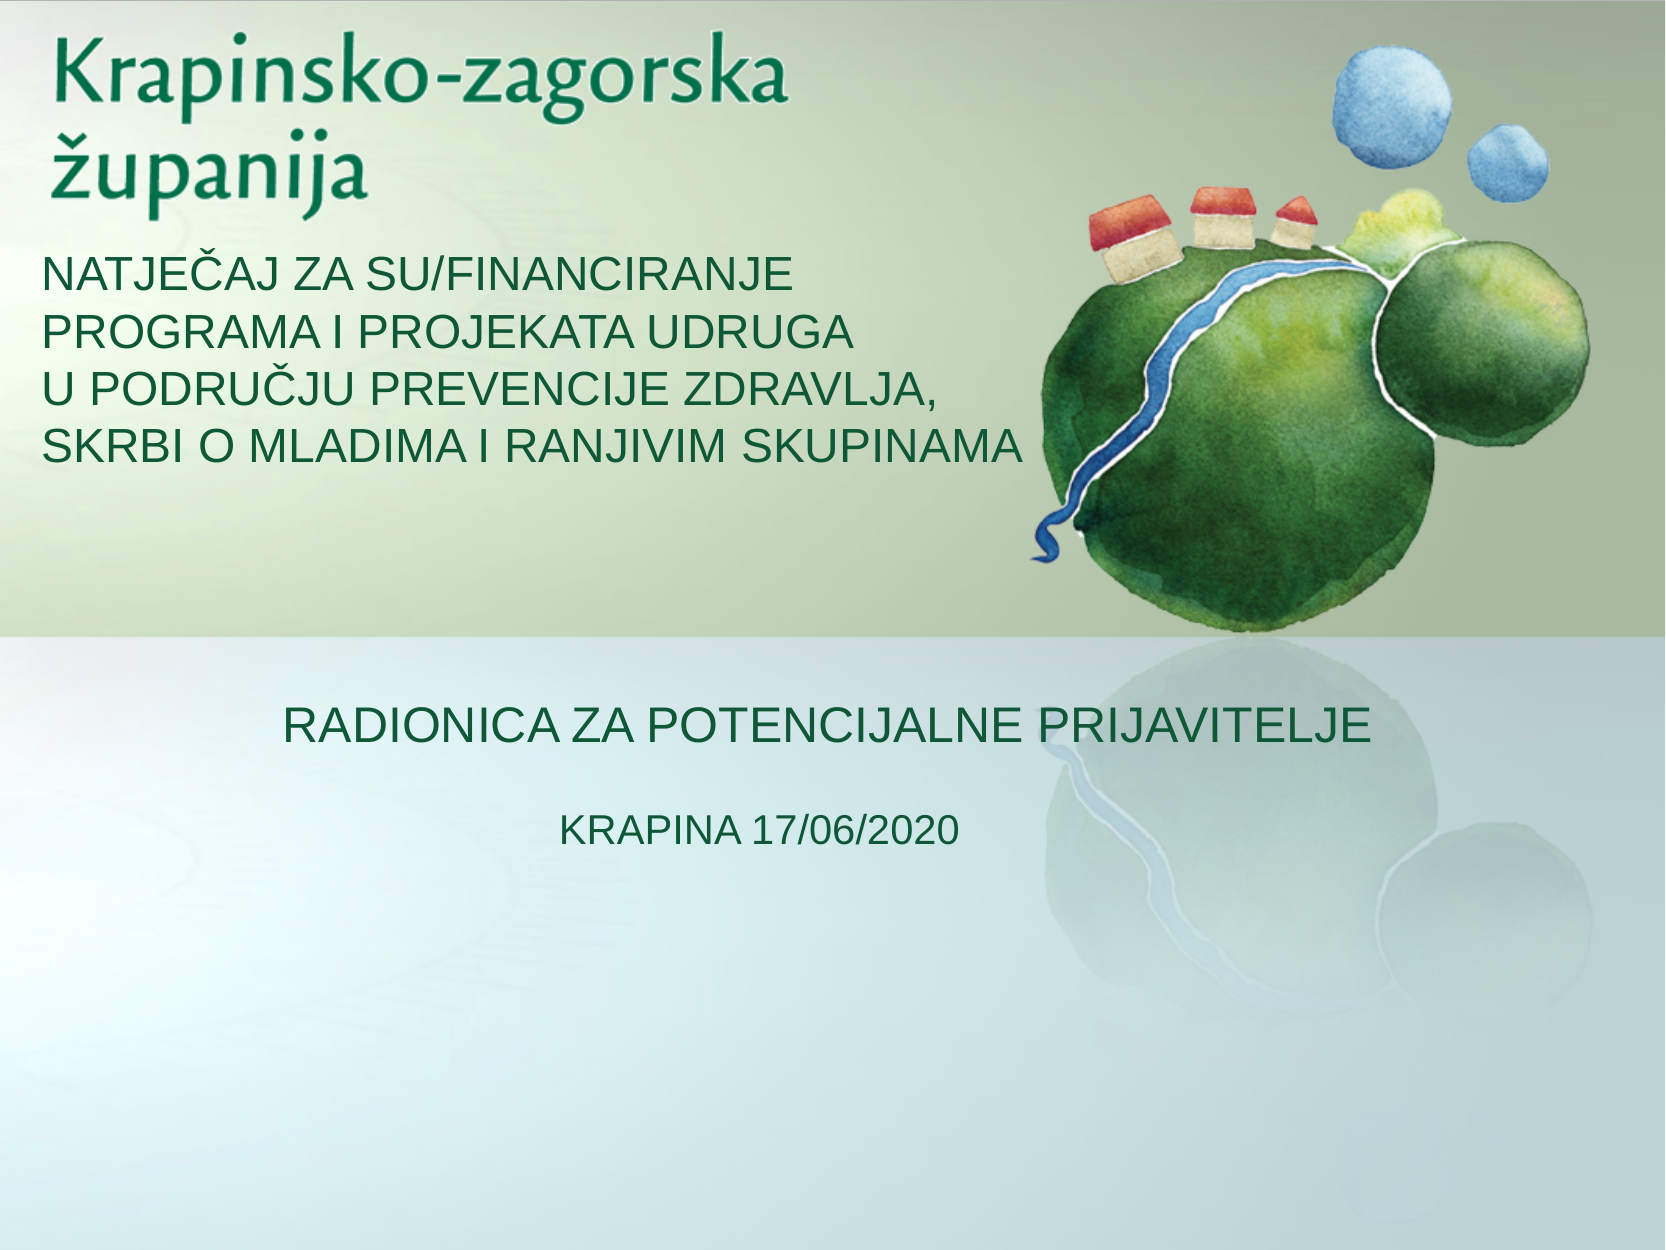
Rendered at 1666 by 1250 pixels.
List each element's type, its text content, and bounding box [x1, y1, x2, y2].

picture [0, 1, 1666, 1250]
title NATJEČAJ ZA SU/FINANCIRANJE PROGRAMA I PROJEKATA UDRUGA U PODRUČJU PREVENCIJE ZDRAVLJA, SKRBI O MLADIMA I RANJIVIM SKUPINAMA RADIONICA ZA POTENCIJALNE PRIJAVITELJE KRAPINA 17/06/2020 [26, 235, 1627, 1250]
